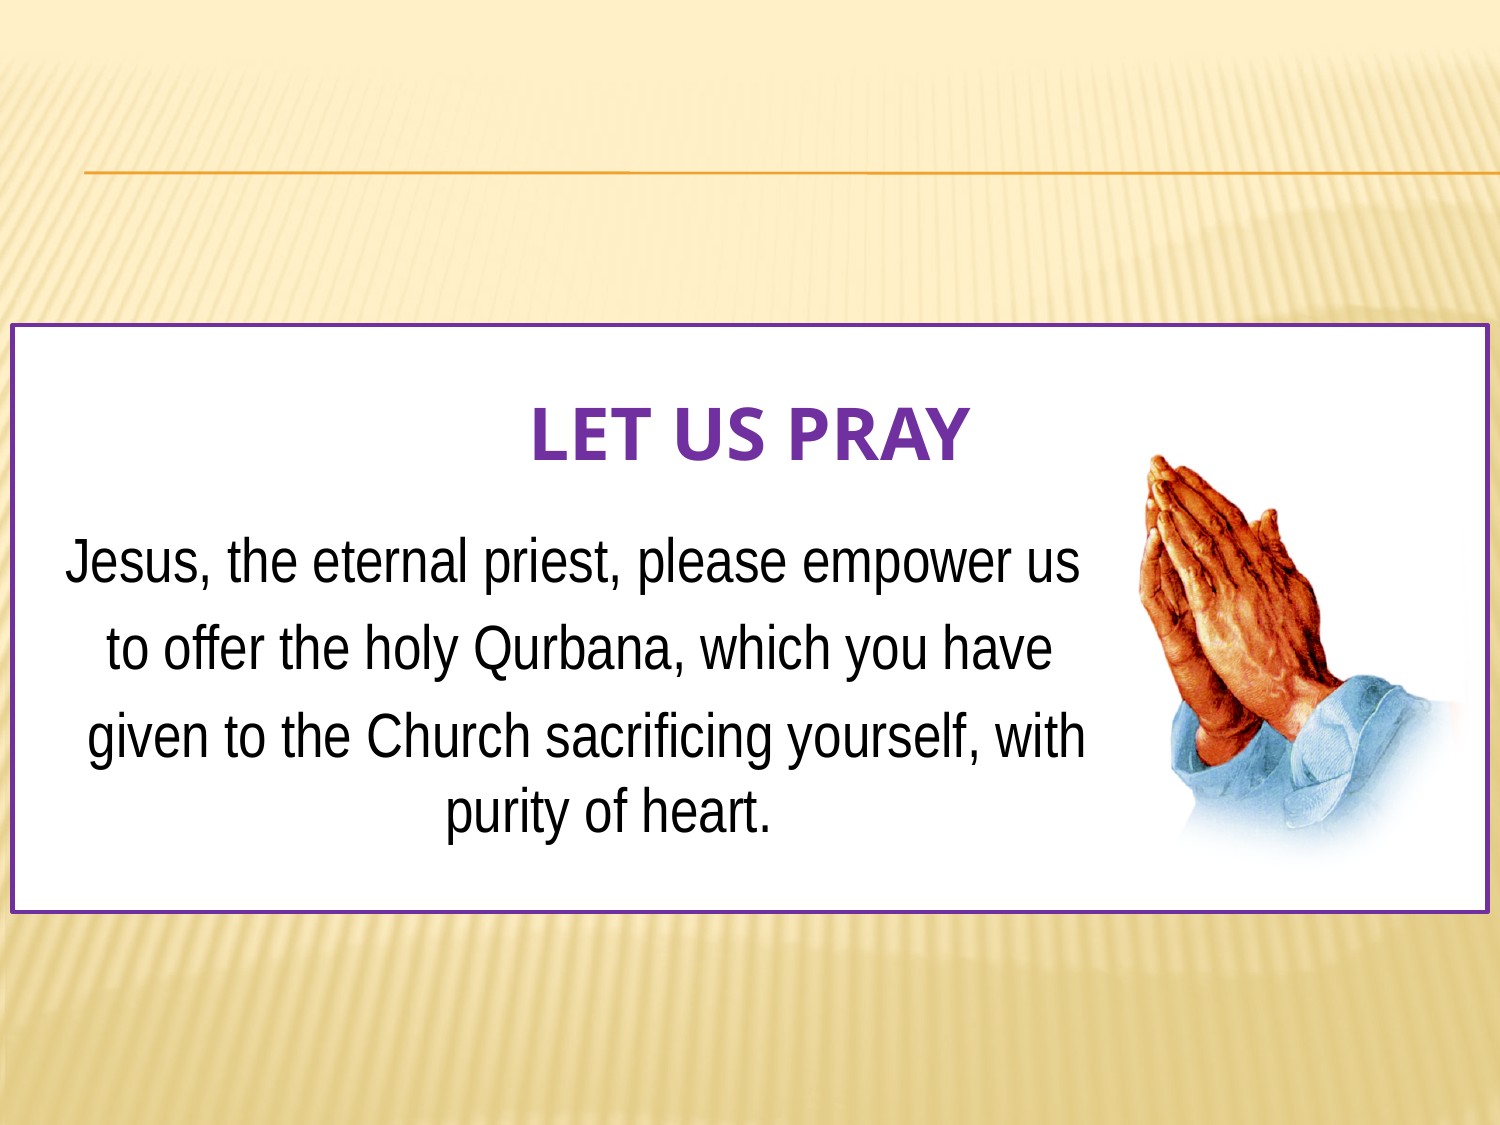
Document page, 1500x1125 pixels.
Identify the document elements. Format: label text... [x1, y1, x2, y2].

list Jesus, the eternal priest, please empower us to offer the holy Qurbana, which you have given to the Church sacrificing yourself, with purity of heart. [24, 512, 1127, 700]
text_box [10, 323, 1490, 362]
text_box [10, 500, 1490, 914]
title Let us Pray [0, 362, 1128, 500]
picture [1137, 349, 1473, 876]
title Let us Pray [1481, 362, 1500, 500]
